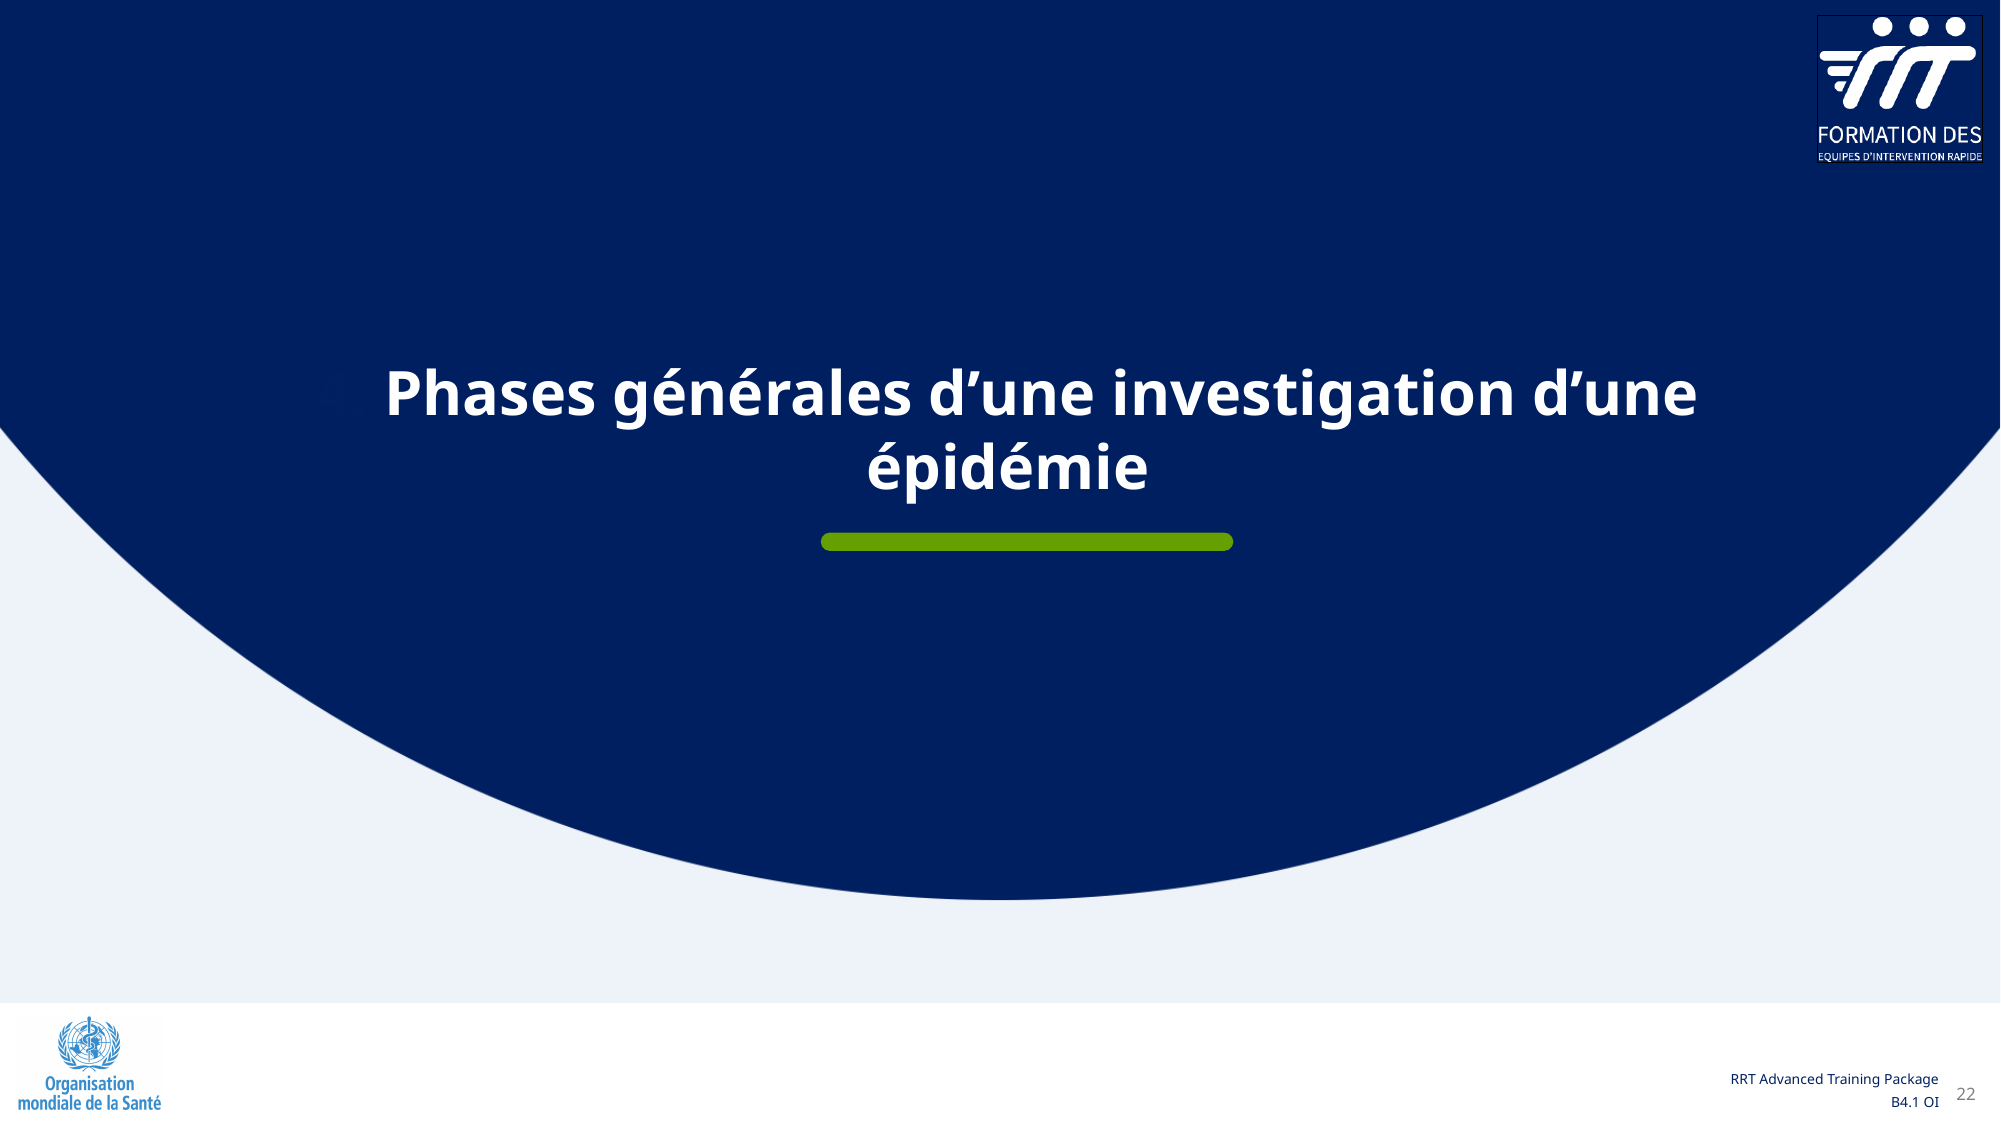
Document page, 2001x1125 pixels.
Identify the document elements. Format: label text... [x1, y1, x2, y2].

picture [0, 0, 2001, 1003]
picture [17, 1015, 162, 1111]
text_box 4. Phases générales d’une investigation d’une épidémie [266, 347, 1750, 509]
